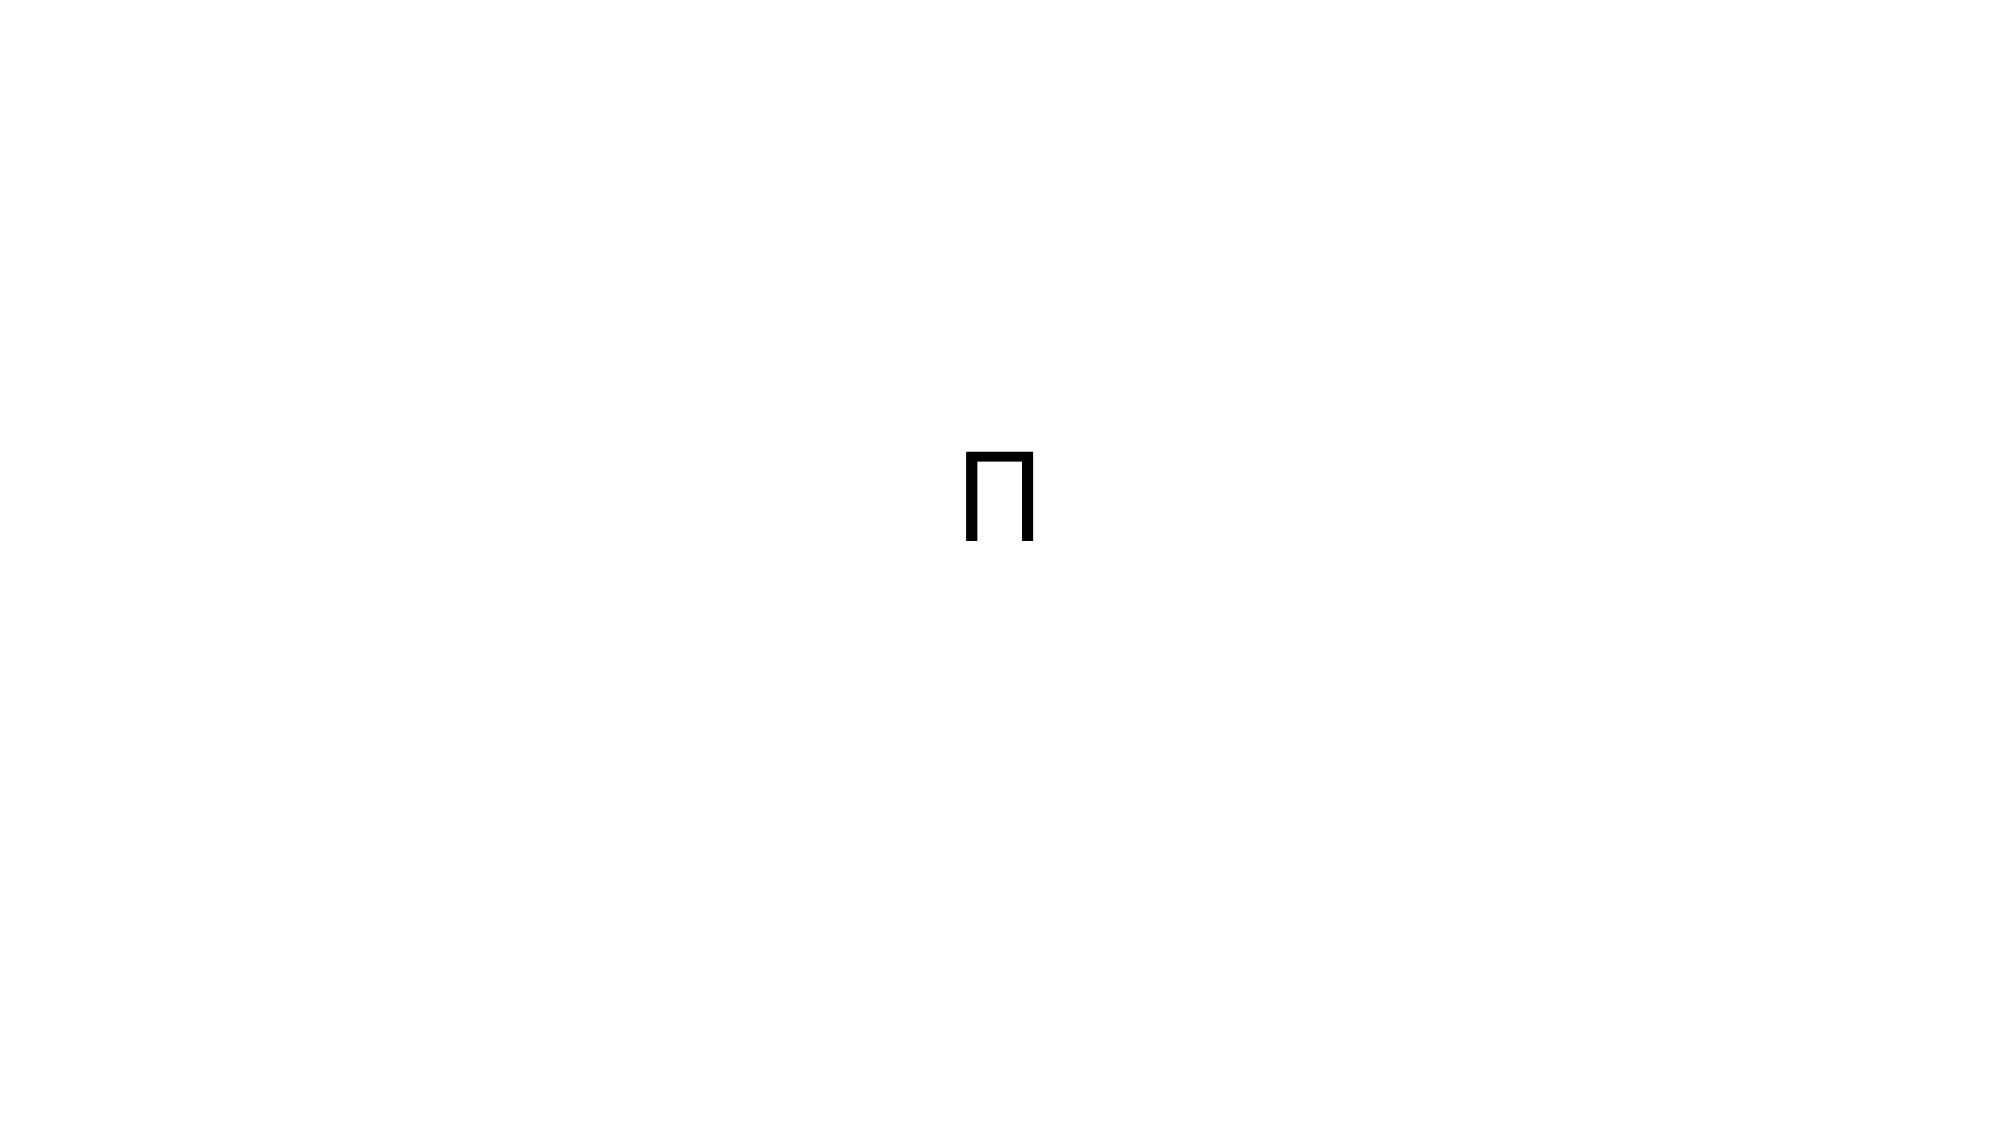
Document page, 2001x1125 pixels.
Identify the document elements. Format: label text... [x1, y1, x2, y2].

title П [249, 184, 1750, 576]
